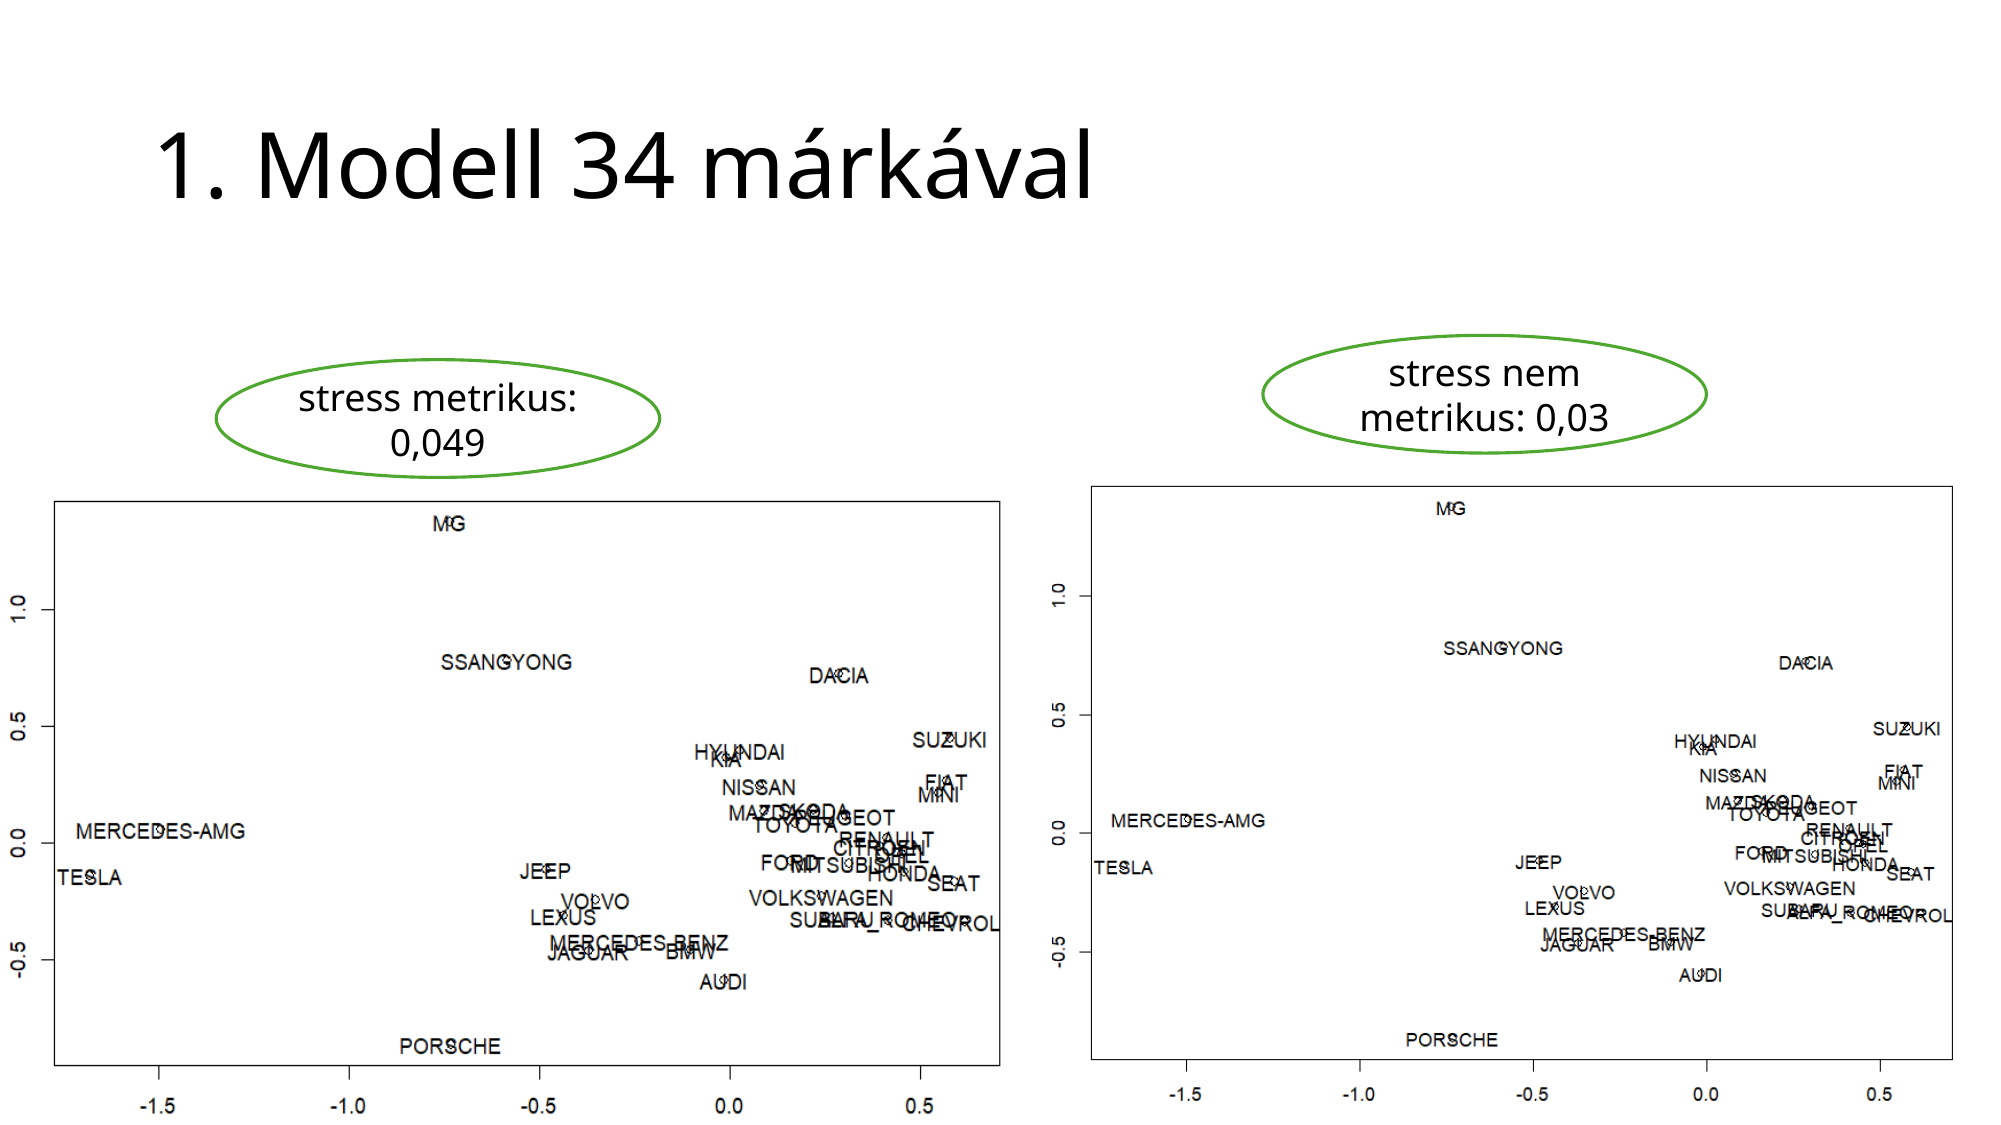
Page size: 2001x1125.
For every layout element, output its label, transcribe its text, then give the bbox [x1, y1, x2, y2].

text_box stress metrikus: 0,049 [234, 358, 641, 393]
picture [0, 393, 2000, 1125]
text_box stress nem metrikus: 0,03 [1261, 333, 1708, 393]
title 1. Modell 34 márkával [137, 59, 1863, 278]
